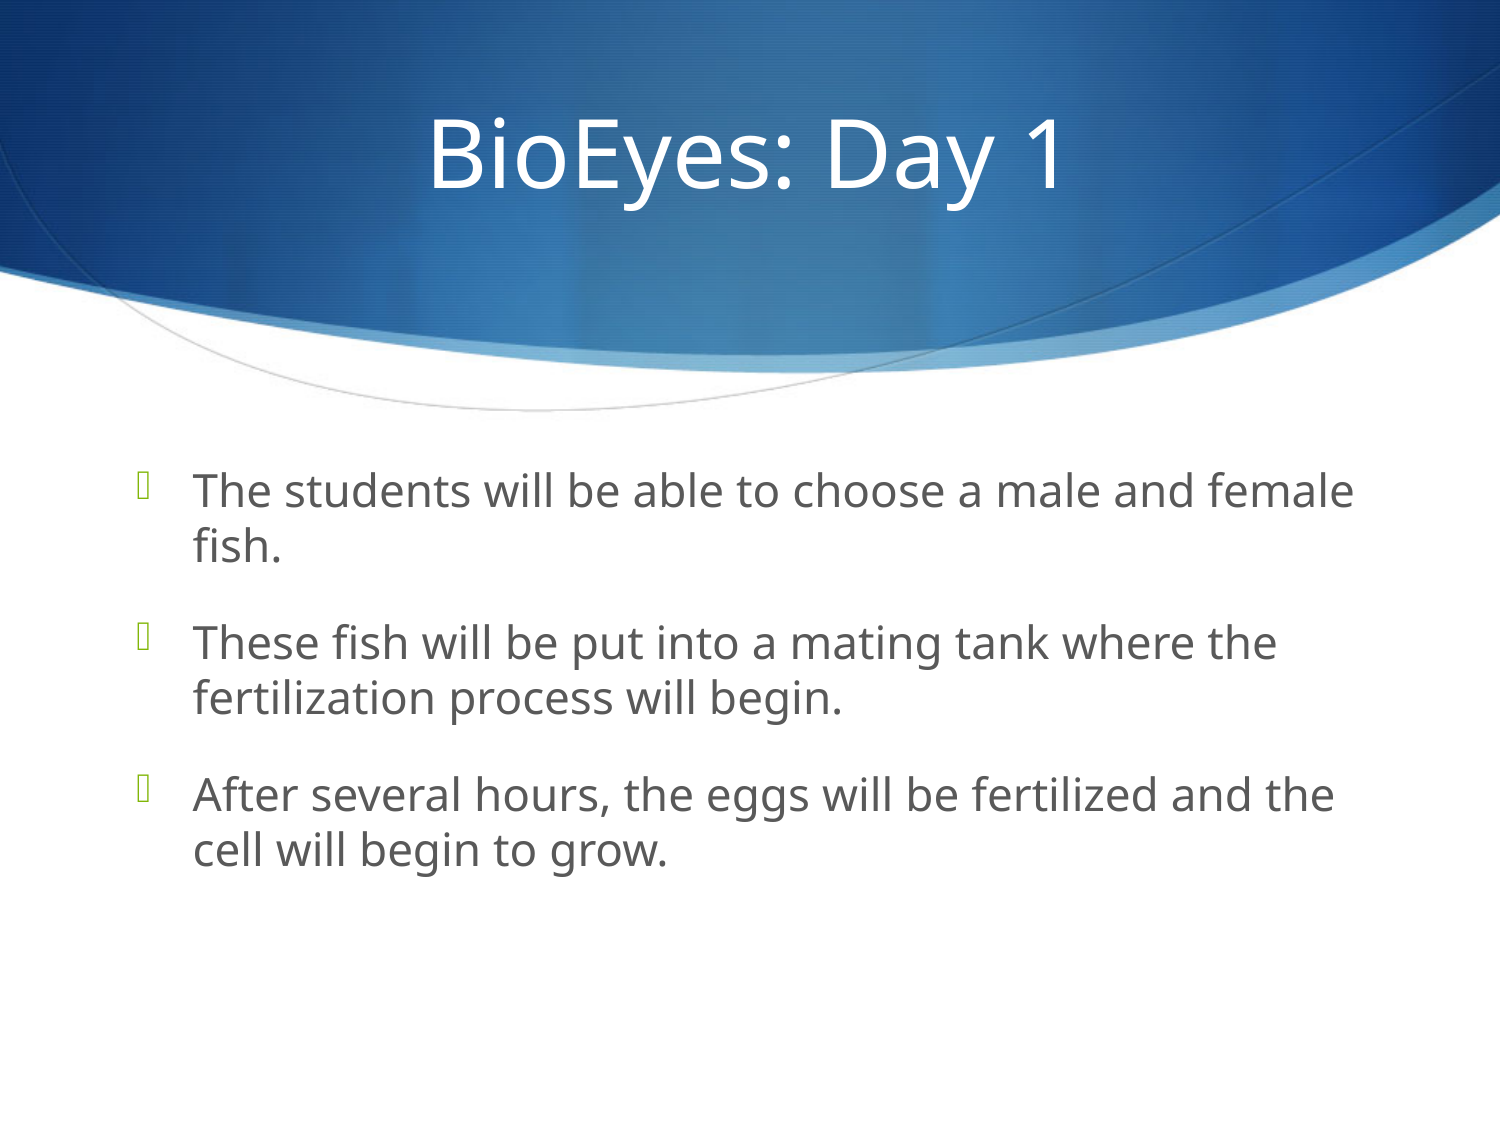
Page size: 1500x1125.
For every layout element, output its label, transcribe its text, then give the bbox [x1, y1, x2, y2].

picture [0, 0, 1500, 1125]
list The students will be able to choose a male and female fish. These fish will be put into a mating tank where the fertilization process will begin. After several hours, the eggs will be fertilized and the cell will begin to grow. [121, 454, 1379, 991]
title BioEyes: Day 1 [75, 56, 1425, 245]
